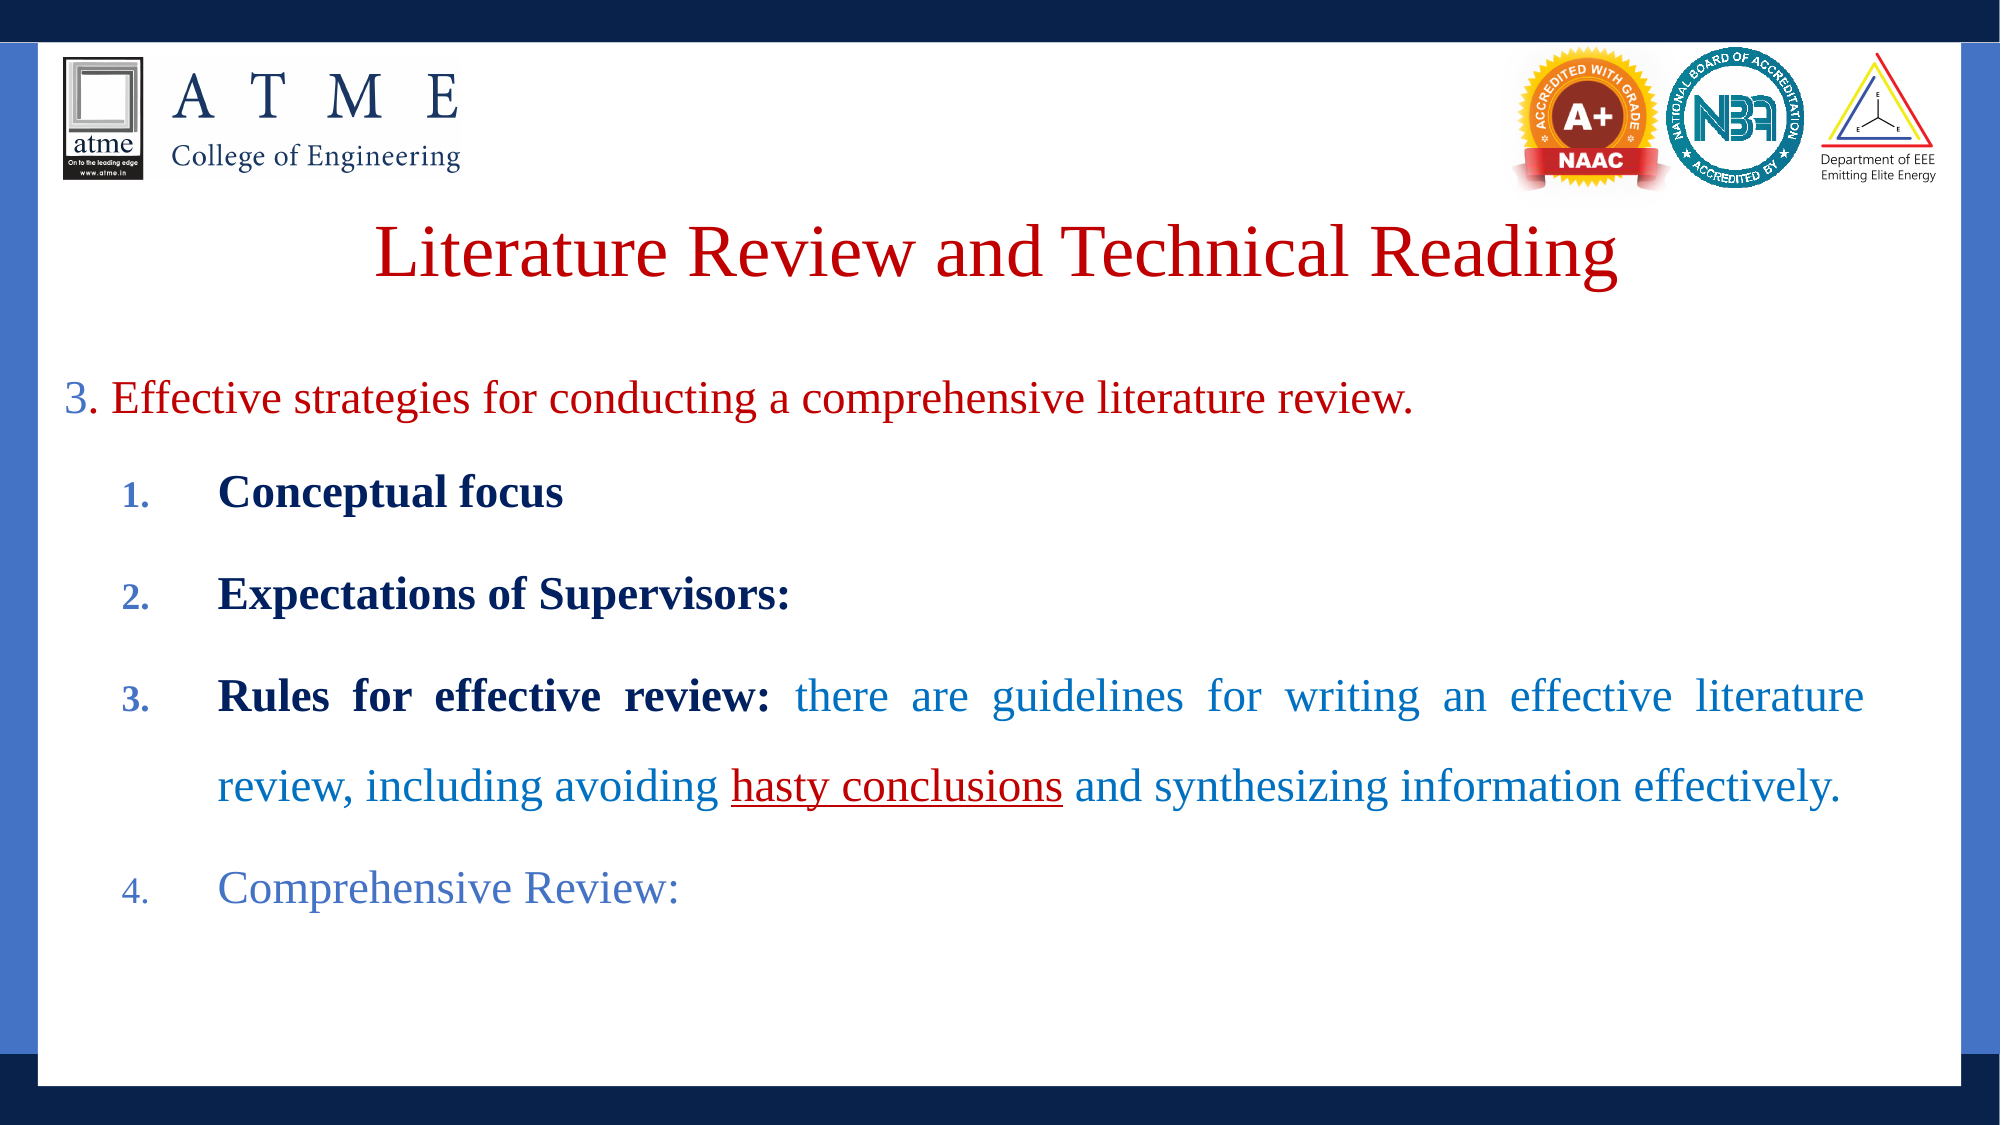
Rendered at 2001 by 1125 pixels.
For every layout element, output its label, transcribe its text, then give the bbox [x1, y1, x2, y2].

picture [63, 57, 461, 180]
picture [0, 1054, 2000, 1125]
picture [1666, 47, 1804, 99]
picture [1531, 60, 1651, 99]
picture [0, 0, 2000, 43]
list 3. Effective strategies for conducting a comprehensive literature review. Conceptual focus Expectations of Supervisors: Rules for effective review: there are guidelines for writing an effective literature review, including avoiding hasty conclusions and synthesizing information effectively. Comprehensive Review: [49, 325, 1881, 1004]
title Literature Review and Technical Reading [187, 99, 1808, 323]
picture [1815, 49, 1939, 184]
